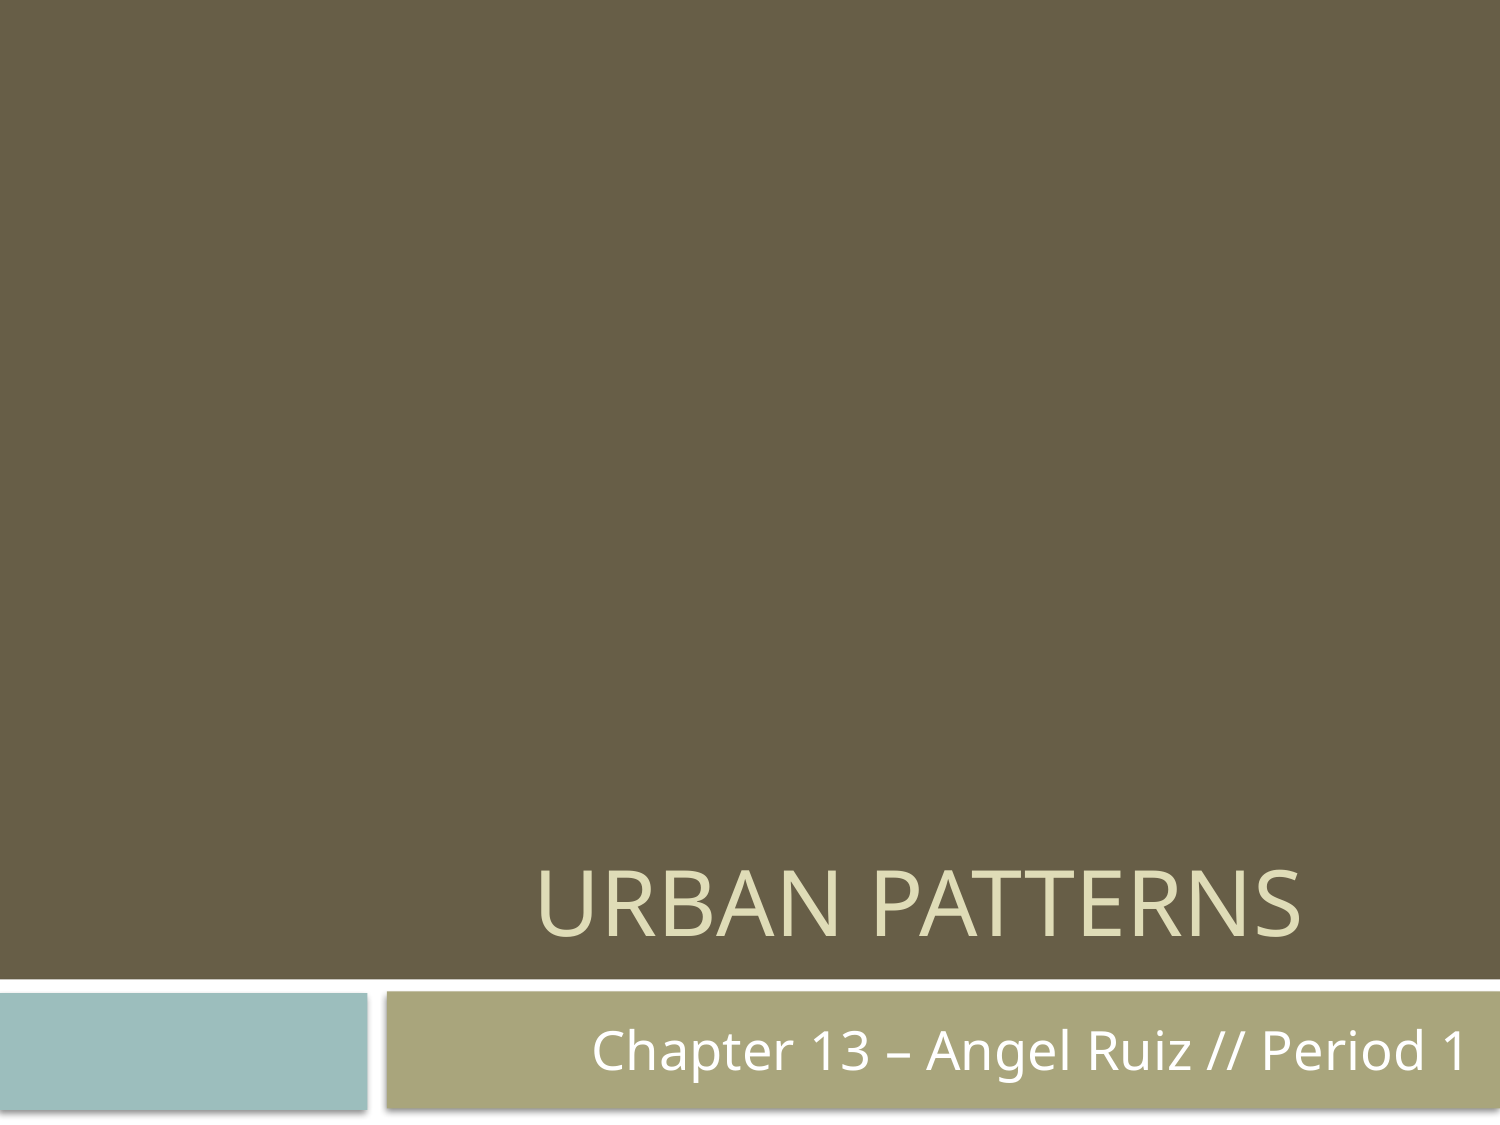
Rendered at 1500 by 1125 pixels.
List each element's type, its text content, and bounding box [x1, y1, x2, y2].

title Urban patterns [387, 662, 1450, 963]
subtitle Chapter 13 – Angel Ruiz // Period 1 [387, 992, 1488, 1105]
